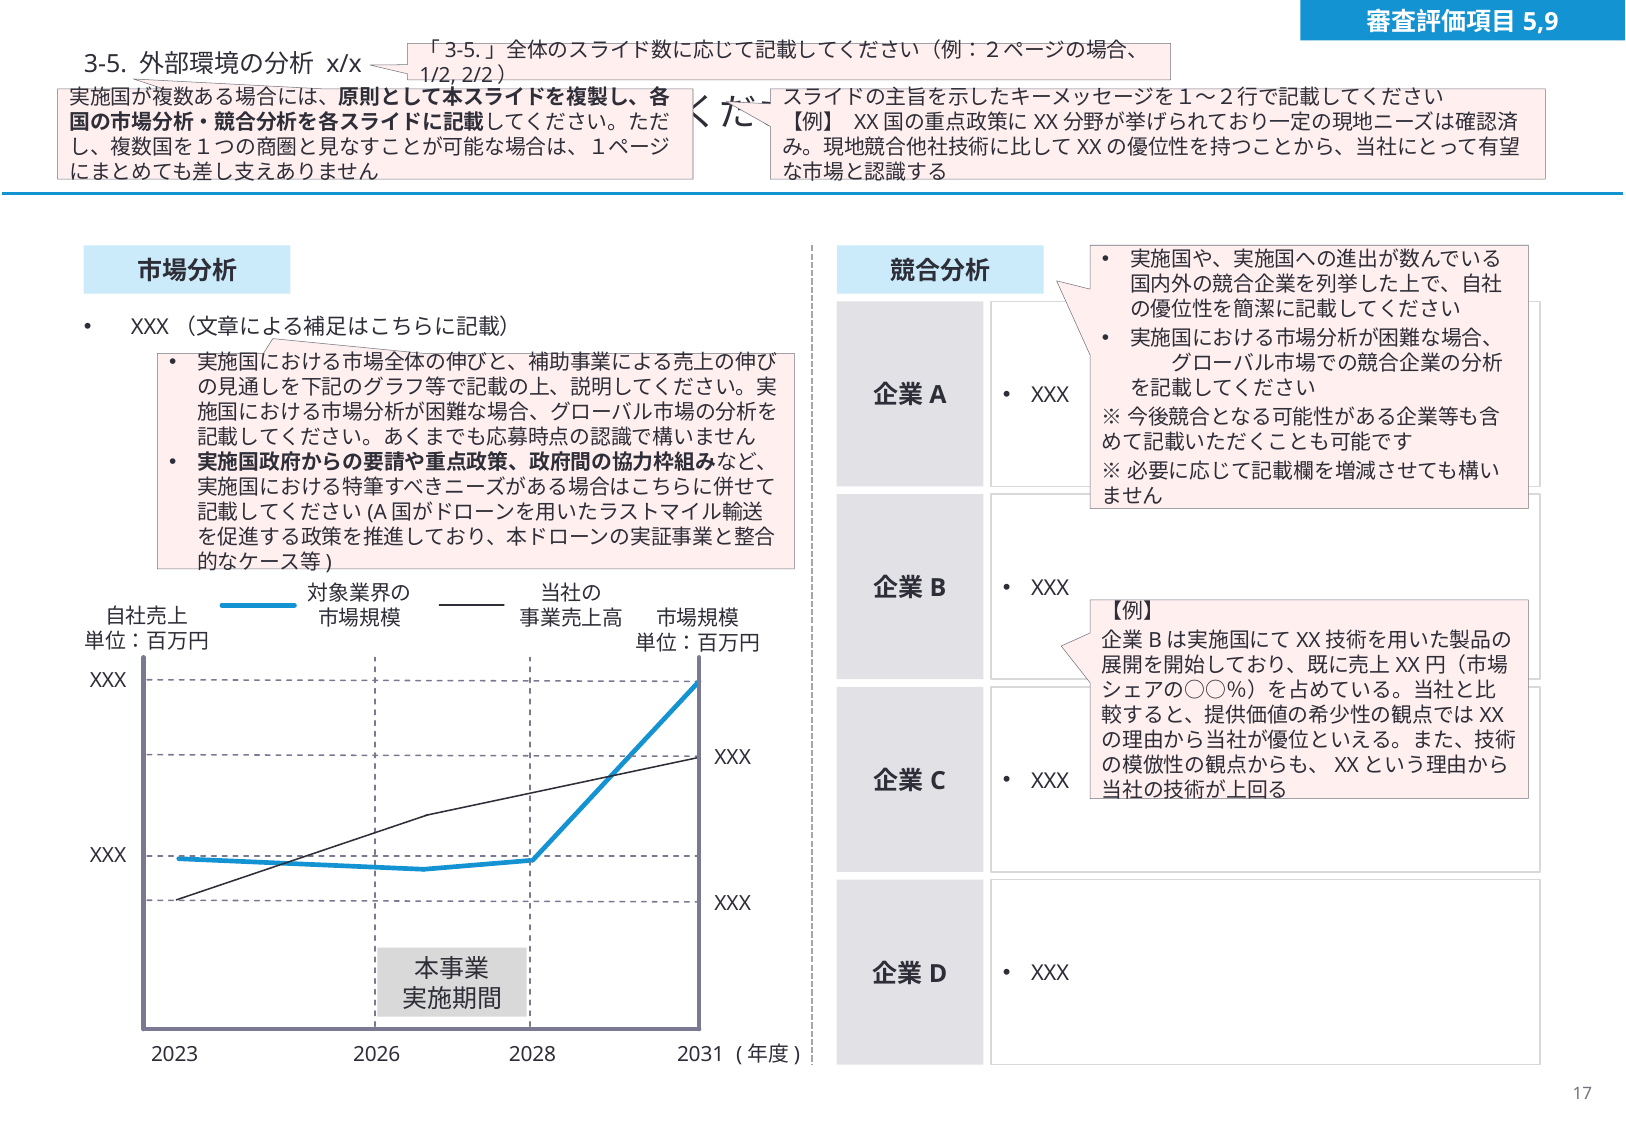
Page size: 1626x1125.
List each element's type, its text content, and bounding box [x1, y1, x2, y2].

text_box 【例】 企業Bは実施国にてXX技術を用いた製品の展開を開始しており、既に売上XX円（市場シェアの○○％）を占めている。当社と比較すると、提供価値の希少性の観点ではXXの理由から当社が優位といえる。また、技術の模倣性の観点からも、XXという理由から当社の技術が上回る [1060, 599, 1530, 800]
text_box 企業C [836, 686, 984, 873]
text_box 実施国や、実施国への進出が数んでいる国内外の競合企業を列挙した上で、自社の優位性を簡潔に記載してください 実施国における市場分析が困難な場合、 グローバル市場での競合企業の分析を記載してください ※今後競合となる可能性がある企業等も含めて記載いただくことも可能です ※必要に応じて記載欄を増減させても構いません [1055, 244, 1530, 510]
text_box 「3-5.」全体のスライド数に応じて記載してください（例：２ページの場合、1/2, 2/2） [369, 42, 1172, 81]
text_box スライドの主旨を示したキーメッセージを１～２行で記載してください 【例】 XX国の重点政策にXX分野が挙げられており一定の現地ニーズは確認済み。現地競合他社技術に比してXXの優位性を持つことから、当社にとって有望な市場と認識する [725, 87, 1547, 180]
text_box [66, 580, 825, 1082]
text_box 競合分析 [836, 244, 1045, 295]
list （スライドの内容を簡潔に記載してください） [84, 83, 1543, 183]
list 3-5. 外部環境の分析 x/x [84, 40, 1543, 82]
text_box 企業B [836, 493, 984, 680]
text_box XXX [990, 493, 1541, 680]
text_box 企業A [836, 301, 984, 487]
text_box XXX [1530, 301, 1541, 487]
text_box 市場分析 [83, 244, 291, 295]
text_box XXX [990, 686, 1541, 873]
text_box 実施国が複数ある場合には、原則として本スライドを複製し、各国の市場分析・競合分析を各スライドに記載してください。ただし、複数国を１つの商圏と見なすことが可能な場合は、１ページにまとめても差し支えありません [56, 78, 694, 181]
text_box 審査評価項目5,9 [1299, 0, 1625, 41]
text_box 実施国における市場全体の伸びと、補助事業による売上の伸びの見通しを下記のグラフ等で記載の上、説明してください。実施国における市場分析が困難な場合、グローバル市場の分析を記載してください。あくまでも応募時点の認識で構いません 実施国政府からの要請や重点政策、政府間の協力枠組みなど、実施国における特筆すべきニーズがある場合はこちらに併せて記載してください(A国がドローンを用いたラストマイル輸送を促進する政策を推進しており、本ドローンの実証事業と整合的なケース等) [156, 337, 796, 570]
text_box XXX（文章による補足はこちらに記載） [83, 302, 788, 515]
text_box 企業D [836, 879, 984, 1065]
text_box XXX [990, 301, 1089, 487]
text_box XXX [990, 879, 1541, 1065]
